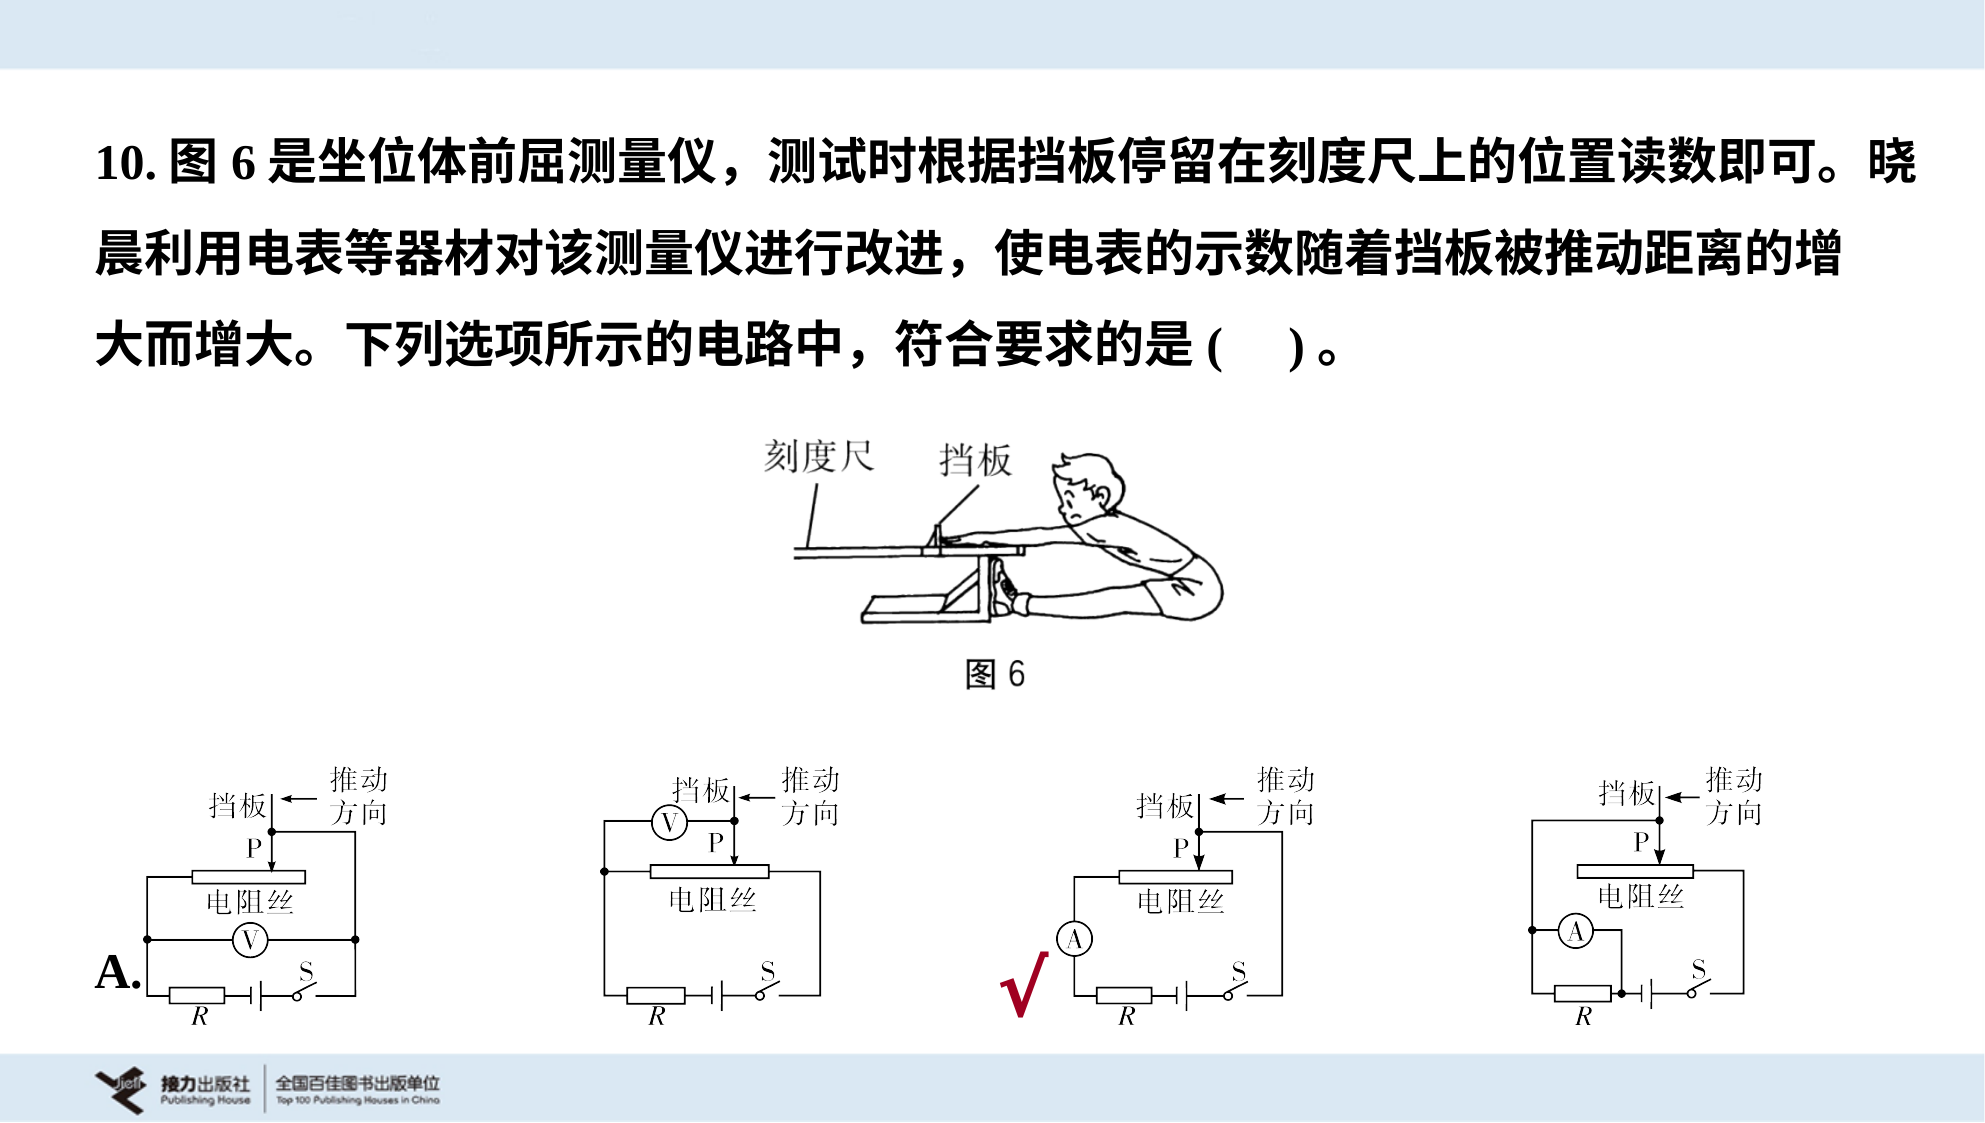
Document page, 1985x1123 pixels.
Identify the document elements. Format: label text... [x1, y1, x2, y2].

picture [0, 0, 1985, 1122]
text_box A. B. C. D. [94, 731, 1891, 1022]
text_box √ [997, 939, 1049, 1032]
text_box 10.图6是坐位体前屈测量仪，测试时根据挡板停留在刻度尺上的位置读数即可。晓 晨利用电表等器材对该测量仪进行改进，使电表的示数随着挡板被推动距离的增 大而增大。下列选项所示的电路中，符合要求的是( )。 [94, 97, 1892, 373]
